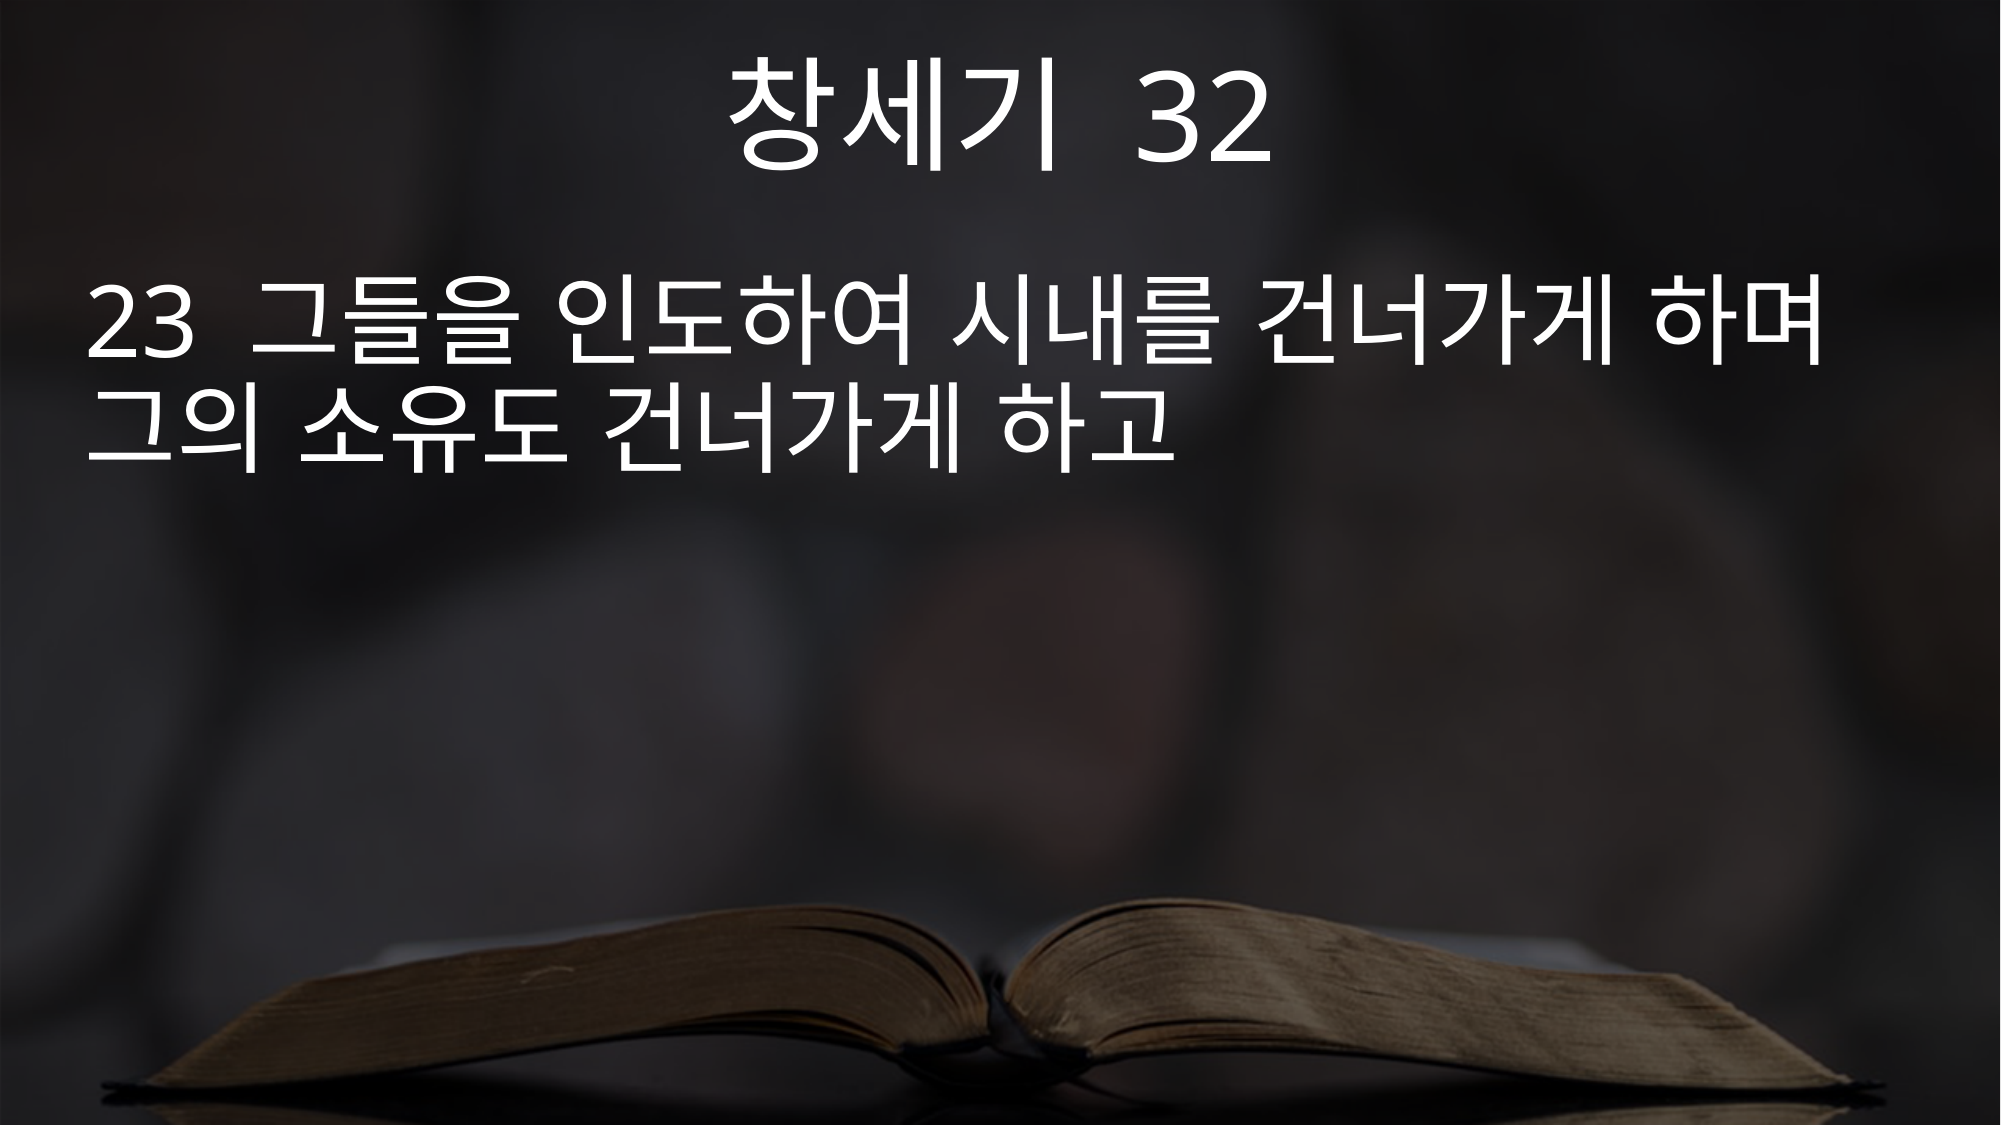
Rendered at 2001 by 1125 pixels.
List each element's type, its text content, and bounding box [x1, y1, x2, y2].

footer 창세기 32 [0, 32, 2000, 192]
picture [0, 0, 2001, 1125]
list 23 그들을 인도하여 시내를 건너가게 하며 그의 소유도 건너가게 하고 [69, 263, 1953, 423]
